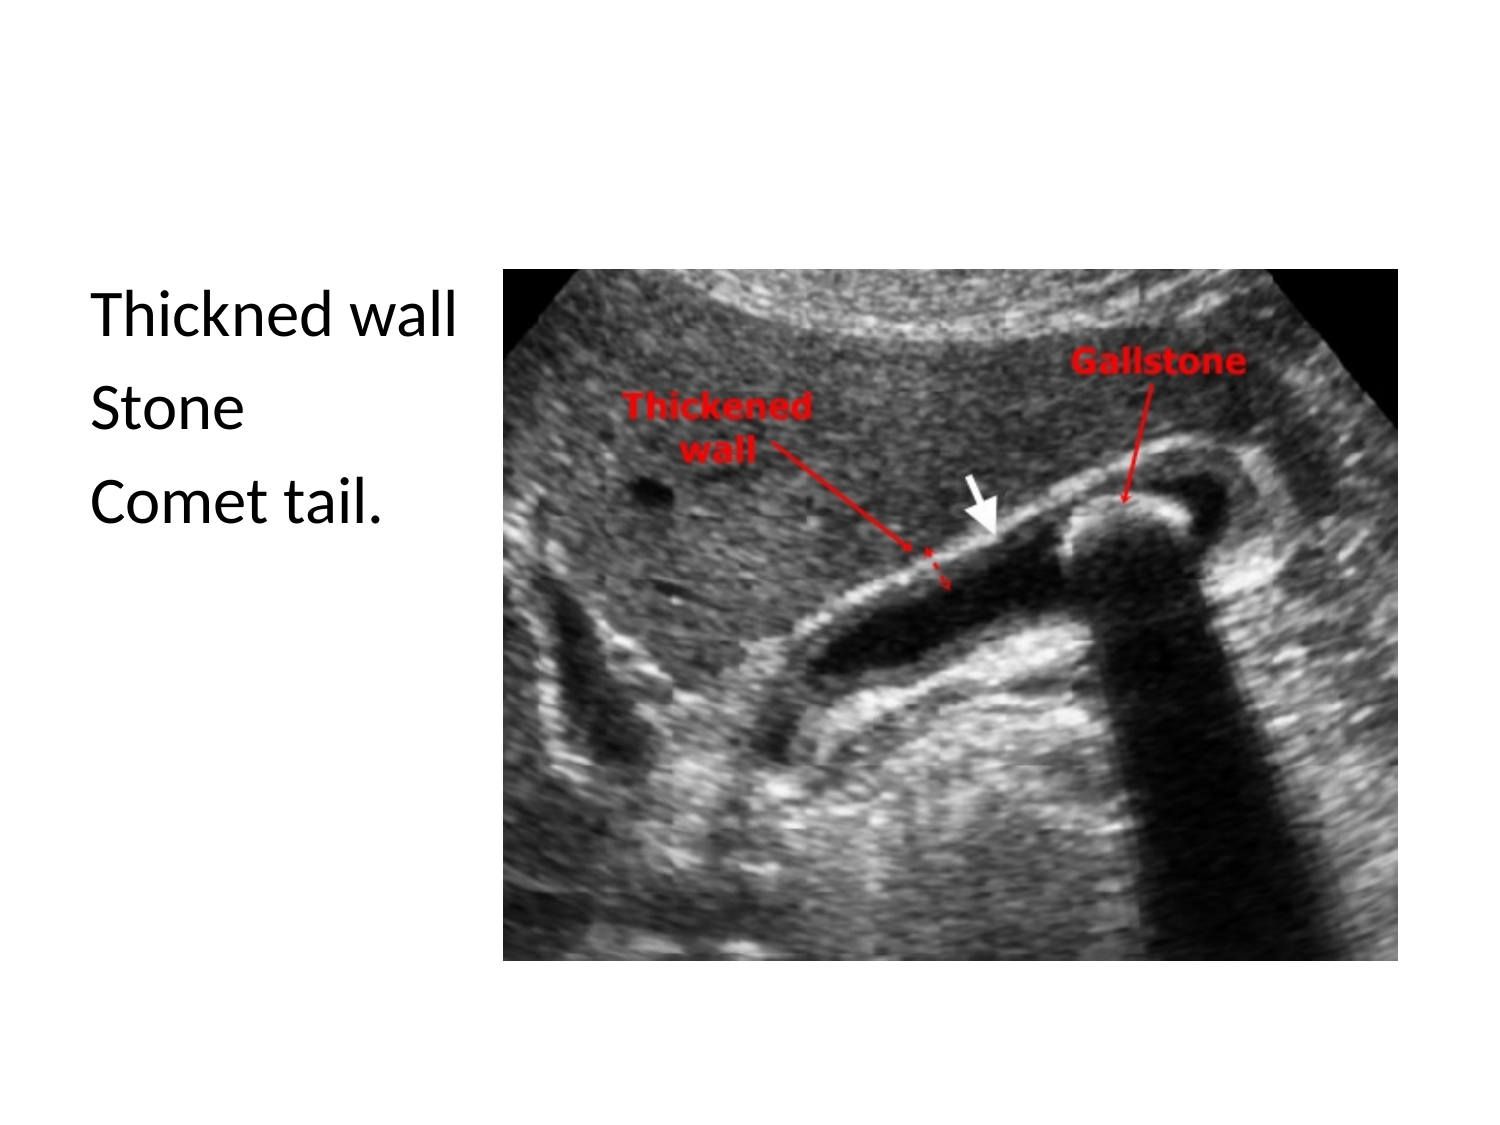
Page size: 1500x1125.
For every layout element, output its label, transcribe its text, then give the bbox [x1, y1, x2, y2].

picture [503, 269, 1398, 962]
list Thickned wall Stone Comet tail. [75, 262, 481, 1005]
